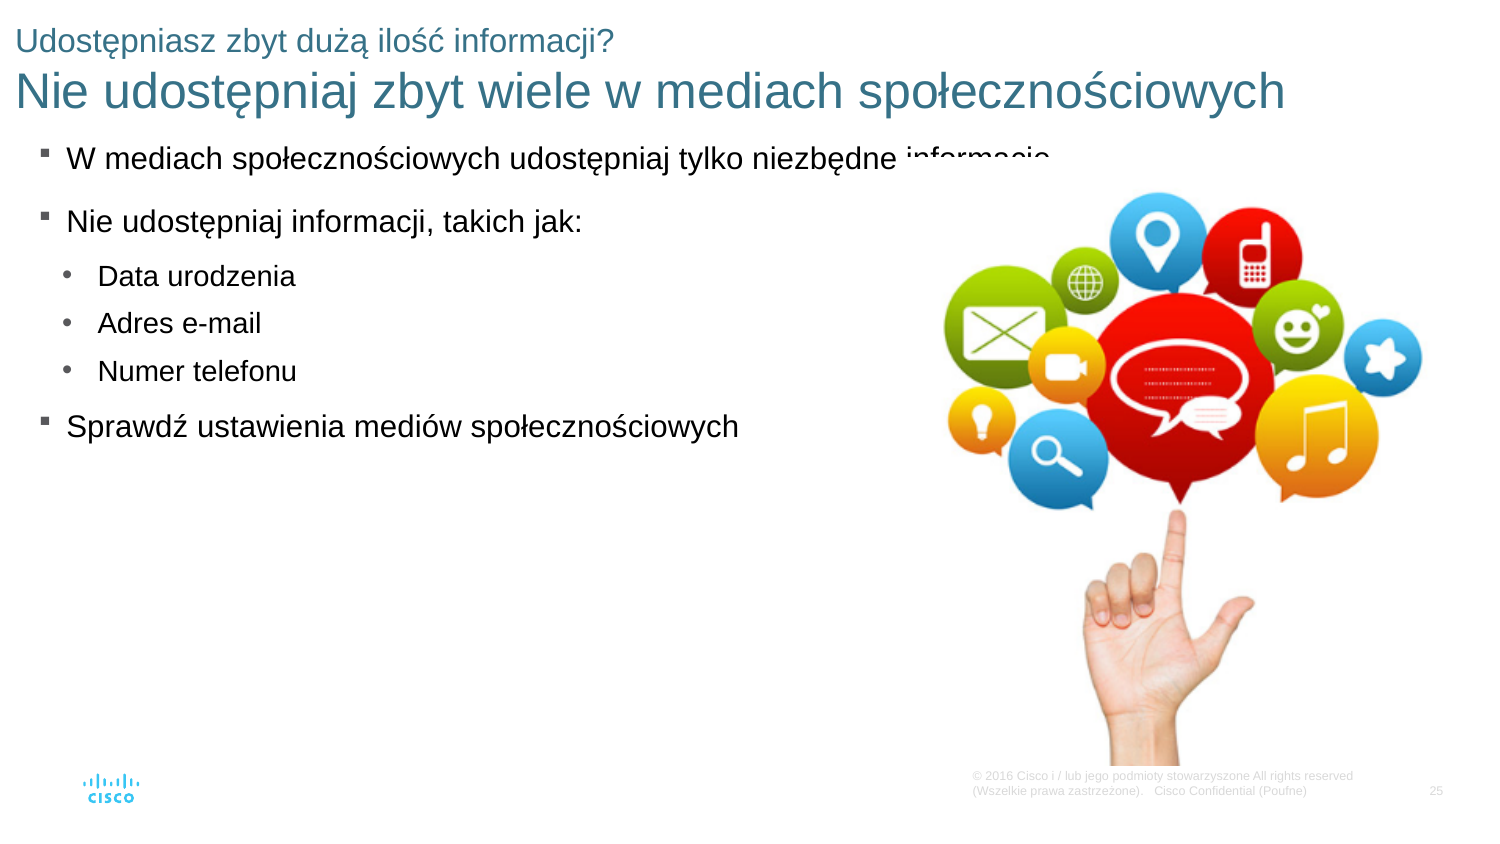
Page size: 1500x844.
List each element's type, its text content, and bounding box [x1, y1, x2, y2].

title Udostępniasz zbyt dużą ilość informacji? Nie udostępniaj zbyt wiele w mediach społecznościowych [0, 6, 1500, 131]
list W mediach społecznościowych udostępniaj tylko niezbędne informacje Nie udostępniaj informacji, takich jak: Data urodzenia Adres e-mail Numer telefonu Sprawdź ustawienia mediów społecznościowych [23, 131, 1476, 813]
picture [900, 157, 1477, 766]
